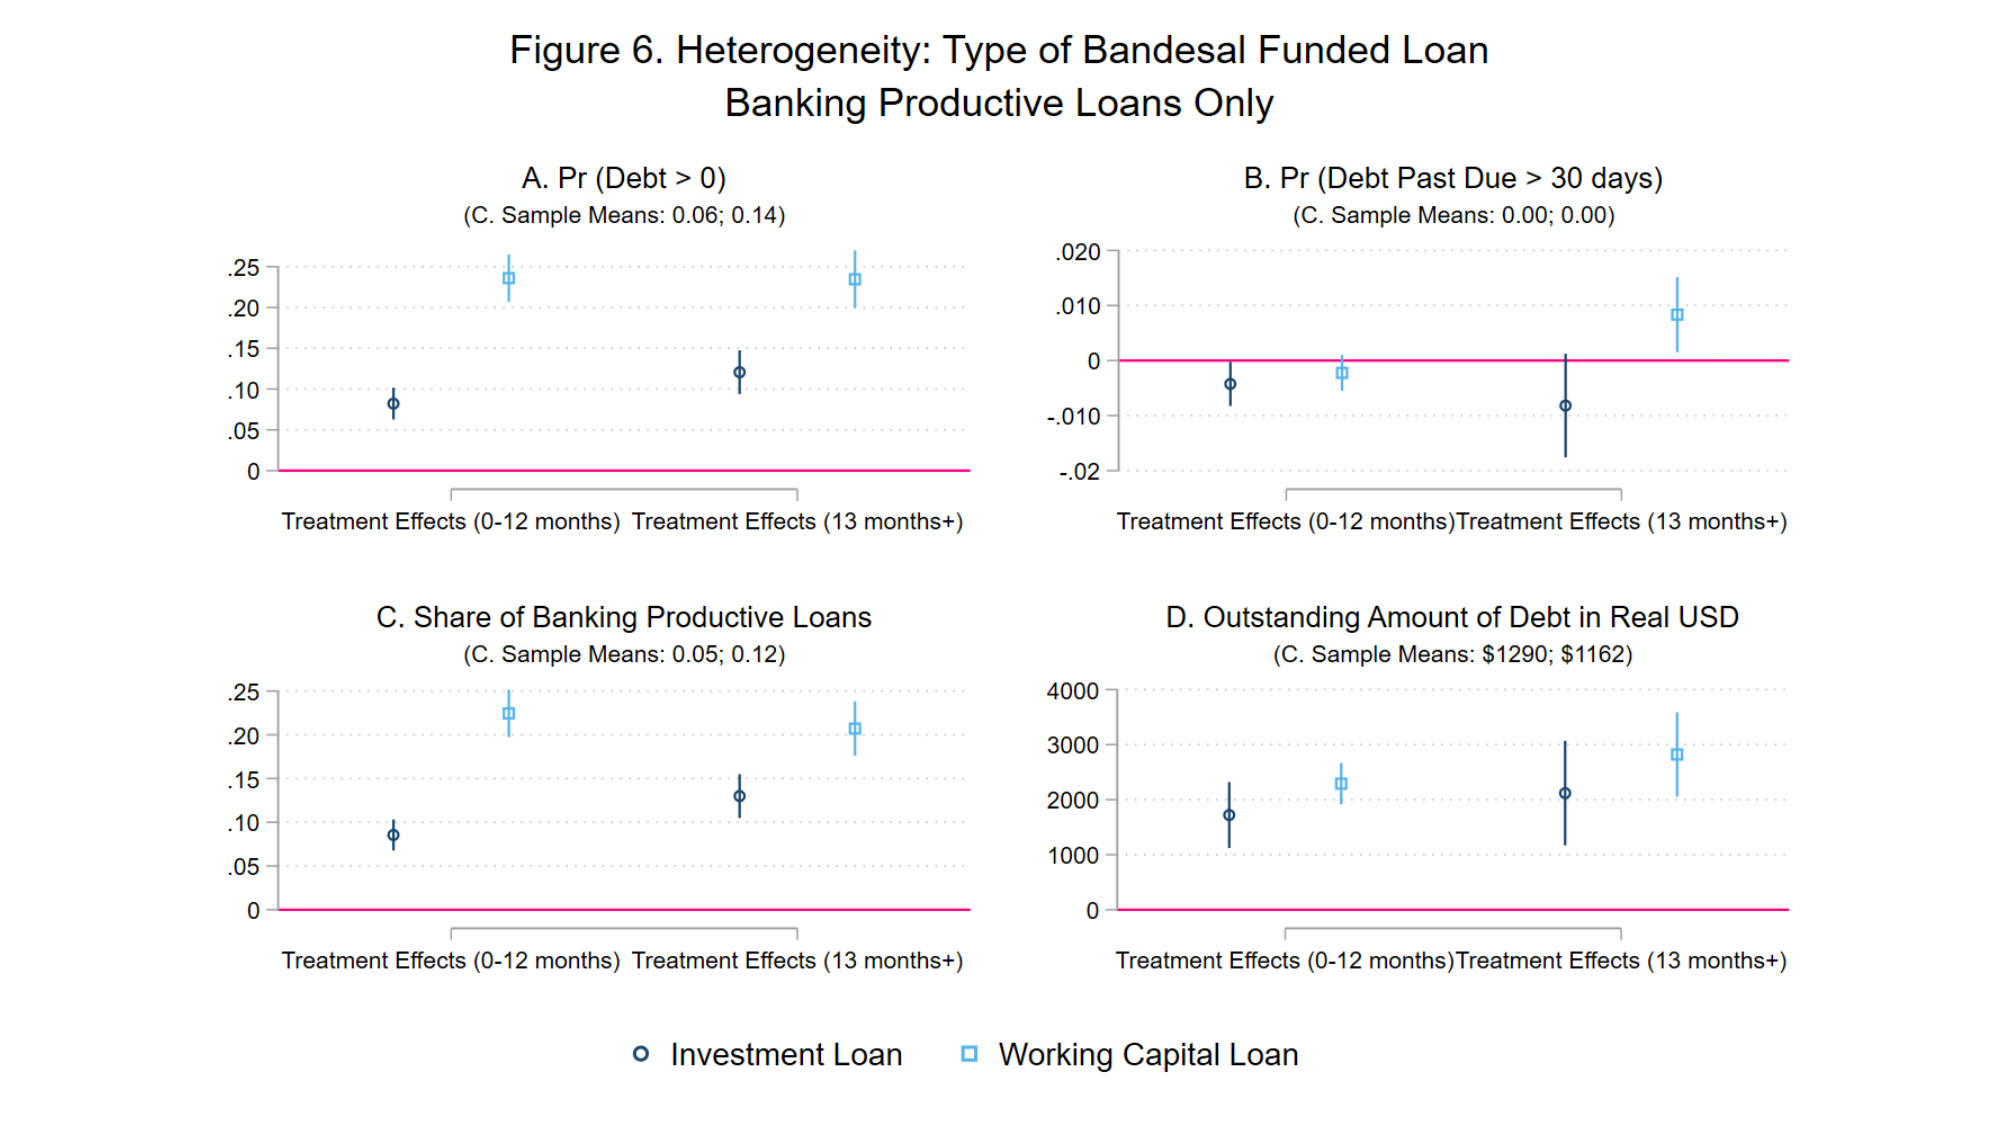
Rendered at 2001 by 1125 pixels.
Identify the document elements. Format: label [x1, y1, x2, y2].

picture [156, 0, 1844, 1125]
